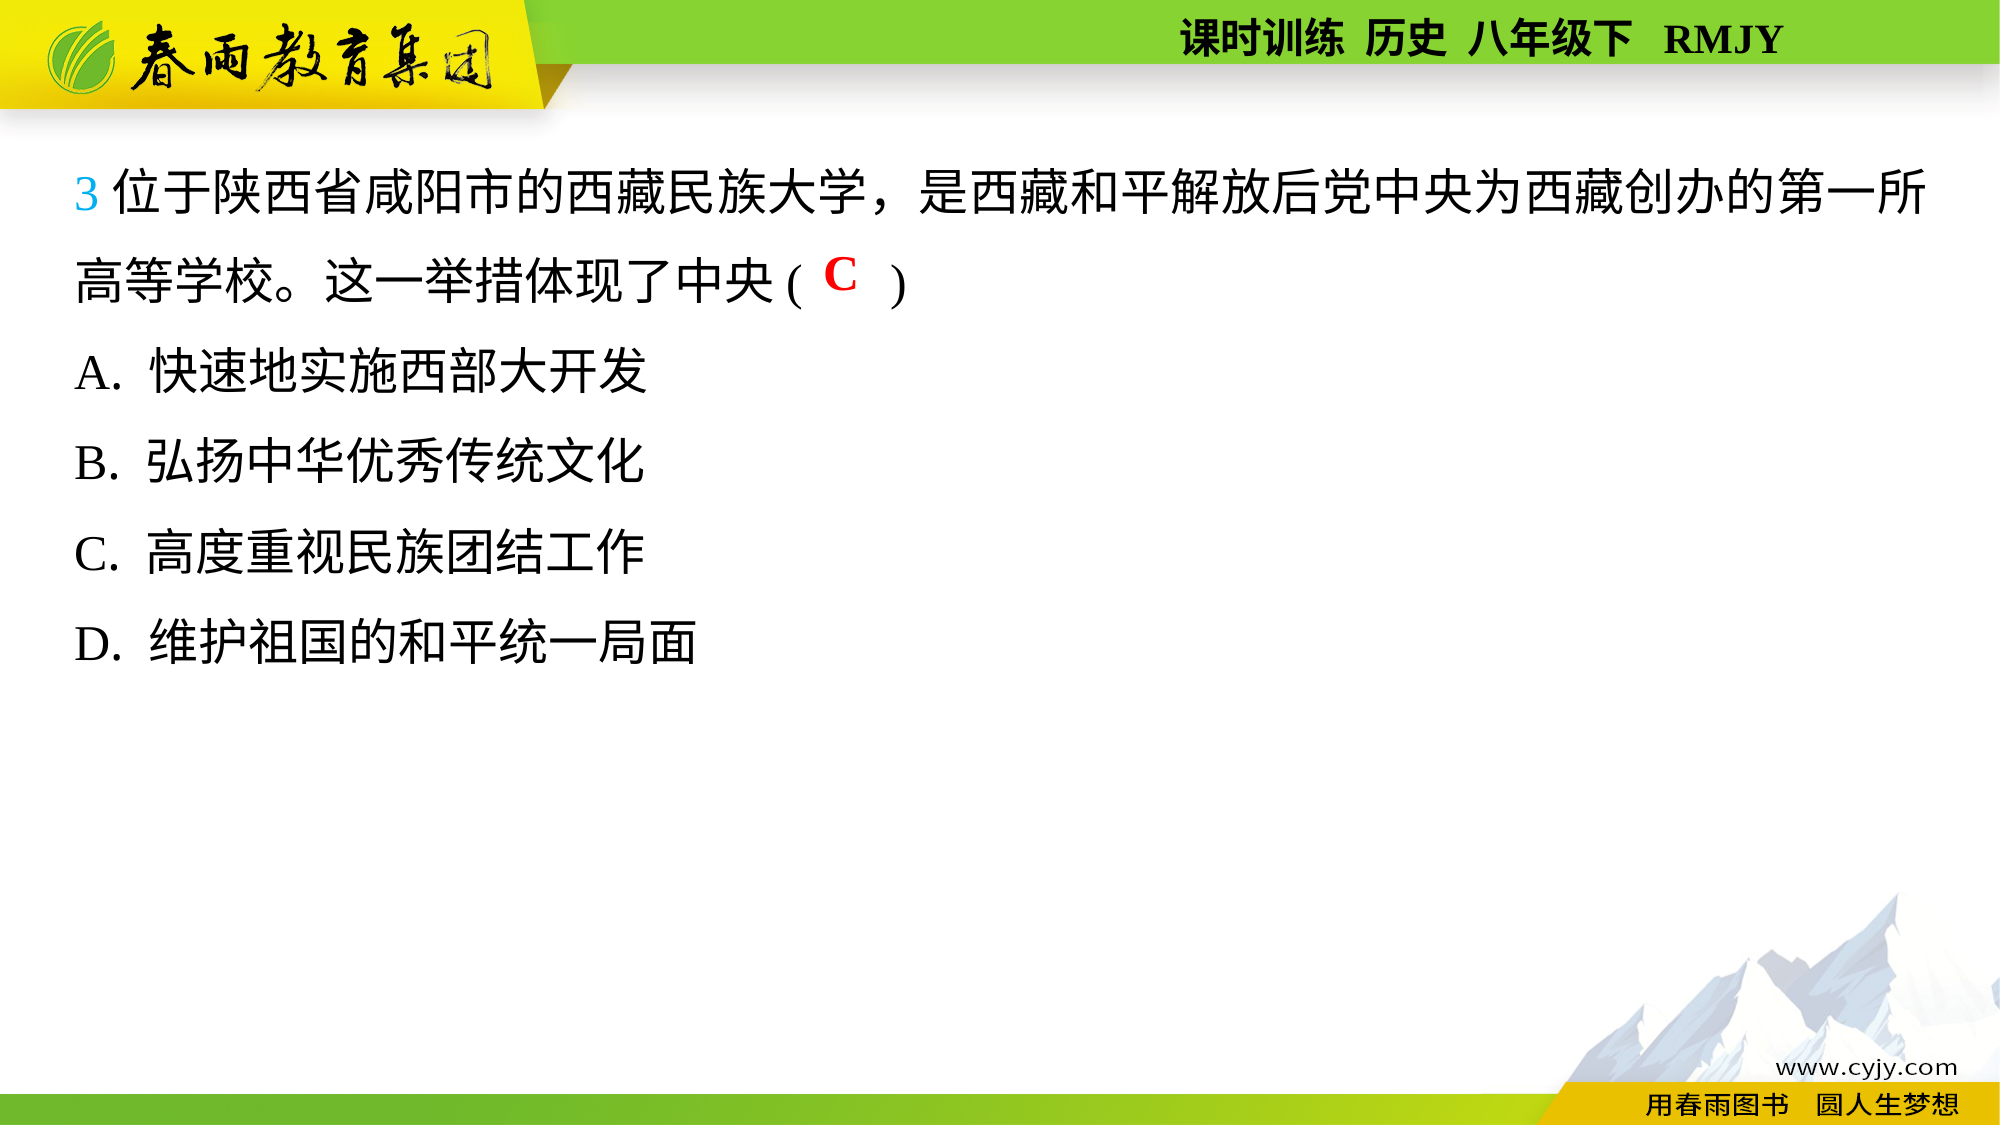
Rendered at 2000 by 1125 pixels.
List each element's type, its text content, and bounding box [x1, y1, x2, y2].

picture [0, 0, 2000, 1125]
list 3位于陕西省咸阳市的西藏民族大学，是西藏和平解放后党中央为西藏创办的第一所高等学校。这一举措体现了中央( ) A. 快速地实施西部大开发 B. 弘扬中华优秀传统文化 C. 高度重视民族团结工作 D. 维护祖国的和平统一局面 [59, 122, 1944, 672]
text_box C [808, 233, 875, 308]
